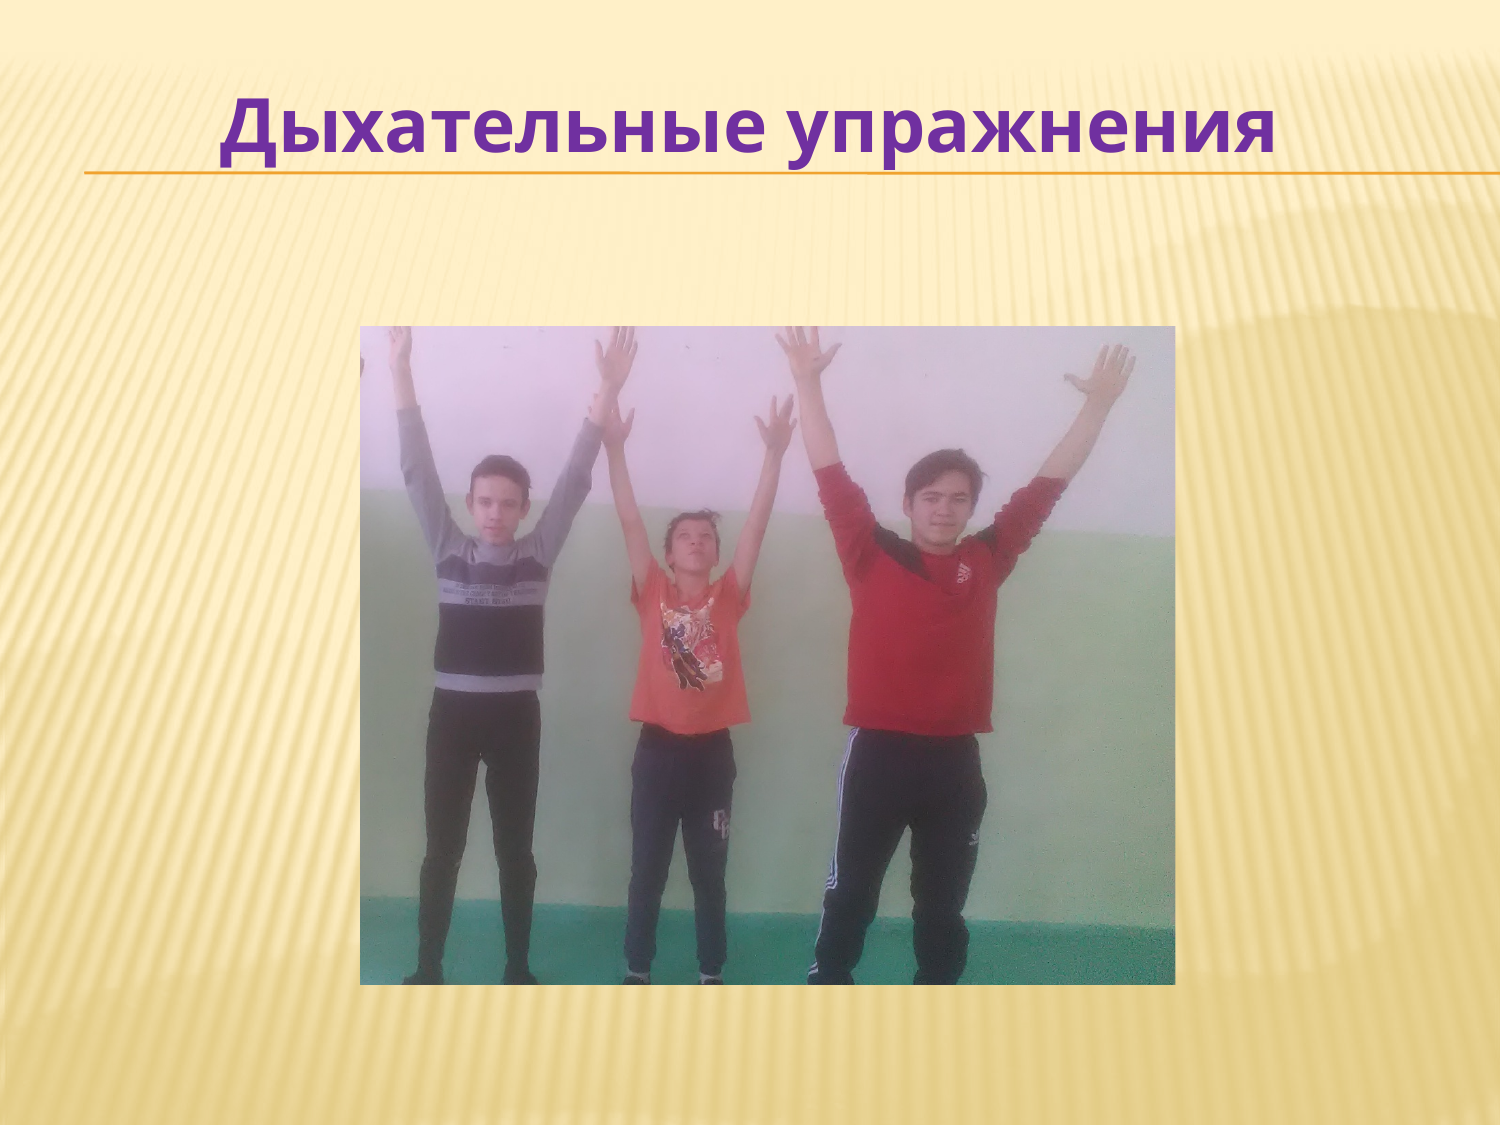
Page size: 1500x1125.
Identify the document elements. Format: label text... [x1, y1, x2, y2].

picture [359, 325, 1176, 985]
list Дыхательные упражнения [75, 70, 1425, 504]
